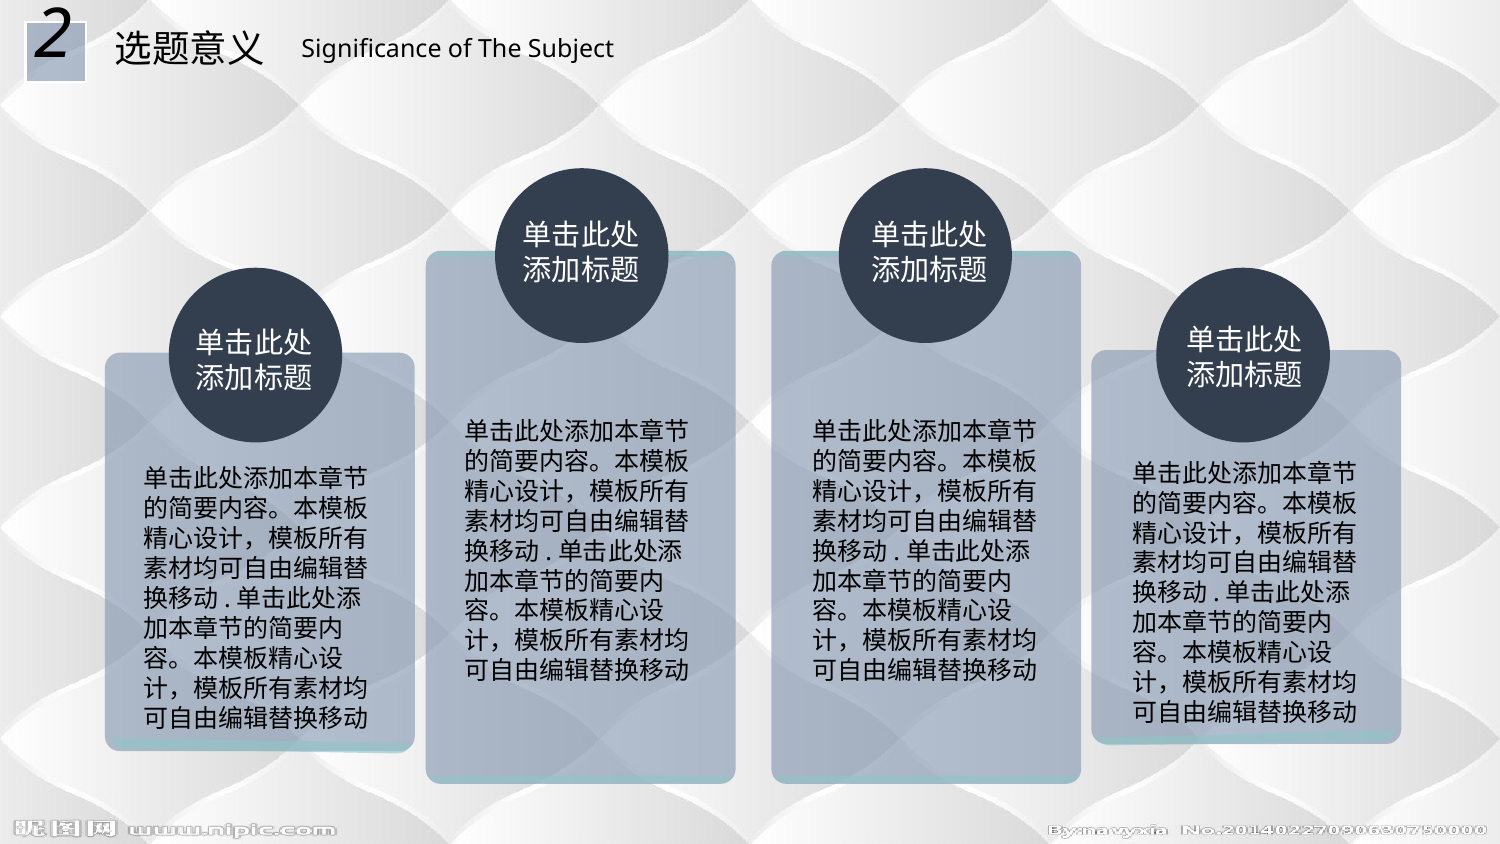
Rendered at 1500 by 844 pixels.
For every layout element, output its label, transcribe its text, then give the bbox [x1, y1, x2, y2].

picture [0, 0, 1500, 844]
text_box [104, 352, 415, 752]
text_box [1091, 348, 1402, 747]
text_box [1165, 266, 1321, 313]
text_box 2 [19, 0, 126, 79]
text_box [24, 79, 87, 83]
text_box 单击此处添加标题 [167, 317, 341, 352]
text_box [176, 266, 335, 317]
text_box 单击此处添加标题 [494, 209, 668, 250]
text_box 单击此处添加标题 [1157, 313, 1332, 348]
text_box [425, 250, 736, 784]
text_box 单击此处添加标题 [842, 208, 1017, 250]
text_box 选题意义 [126, 17, 675, 77]
text_box [837, 228, 842, 250]
text_box [851, 167, 1000, 208]
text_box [771, 250, 1082, 784]
text_box Significance of The Subject [286, 24, 860, 70]
text_box [507, 167, 657, 209]
